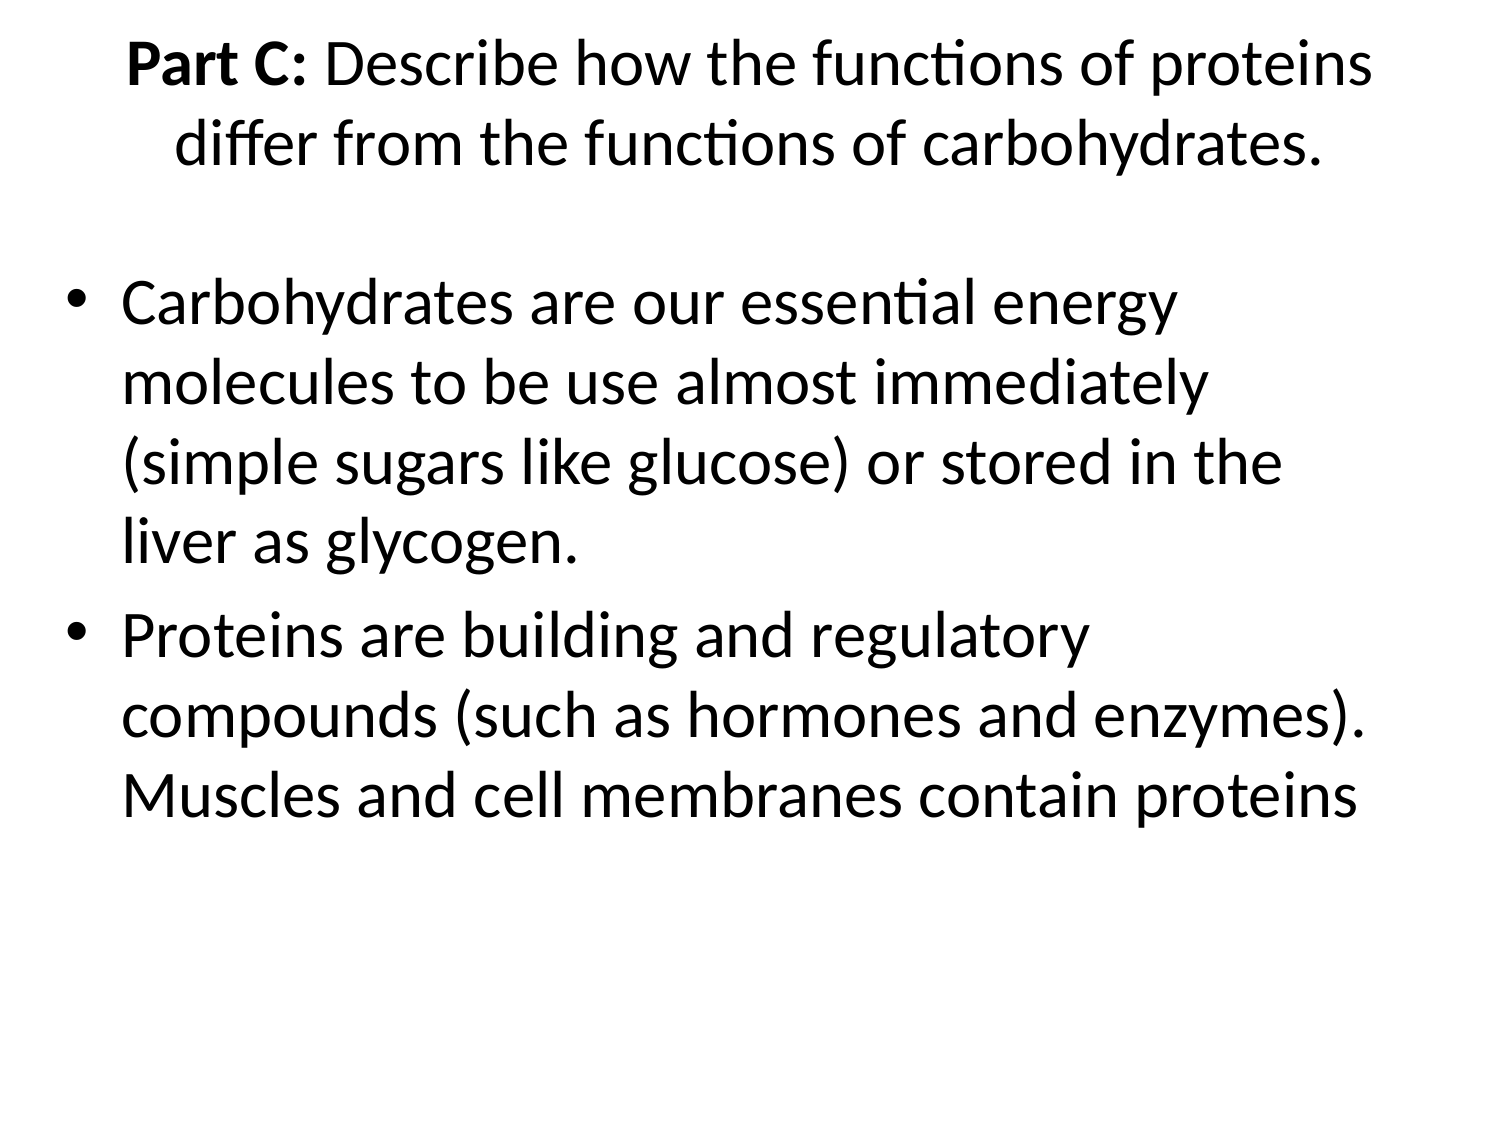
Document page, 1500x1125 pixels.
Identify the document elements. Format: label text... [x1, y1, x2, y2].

list Carbohydrates are our essential energy molecules to be use almost immediately (simple sugars like glucose) or stored in the liver as glycogen. Proteins are building and regulatory compounds (such as hormones and enzymes). Muscles and cell membranes contain proteins [50, 249, 1400, 993]
title Part C: Describe how the functions of proteins differ from the functions of carbohydrates. [75, 45, 1425, 233]
